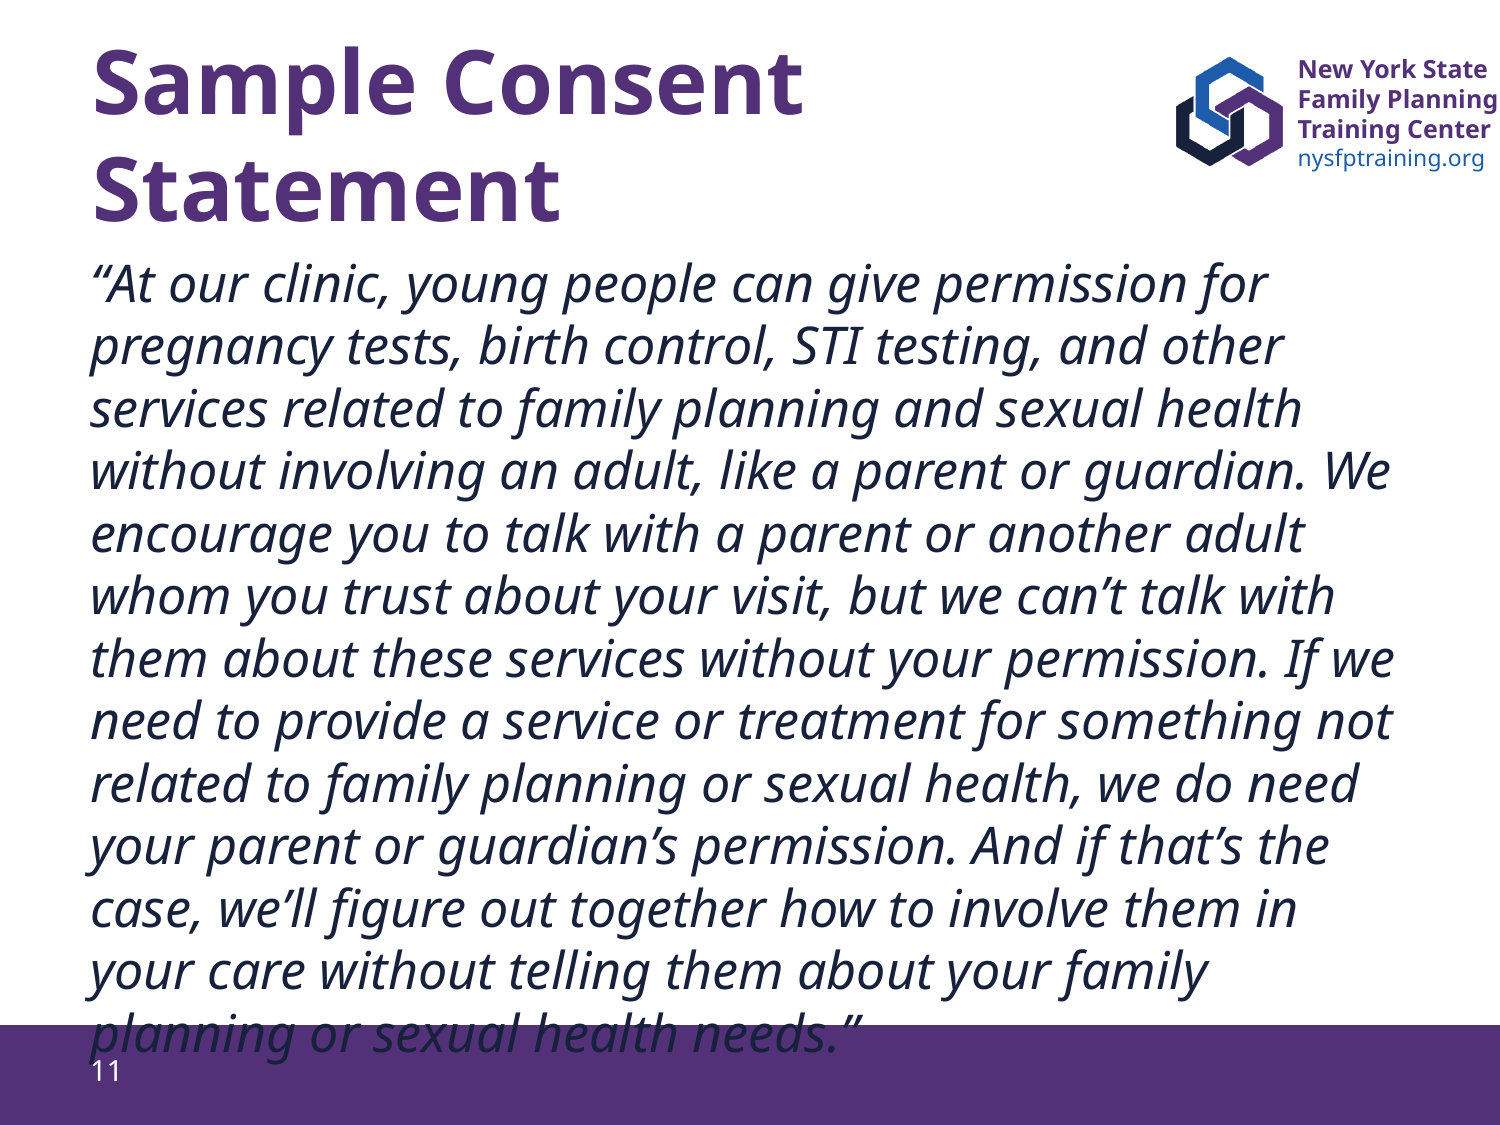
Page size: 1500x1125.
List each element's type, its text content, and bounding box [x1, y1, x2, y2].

list “At our clinic, young people can give permission for pregnancy tests, birth control, STI testing, and other services related to family planning and sexual health without involving an adult, like a parent or guardian. We encourage you to talk with a parent or another adult whom you trust about your visit, but we can’t talk with them about these services without your permission. If we need to provide a service or treatment for something not related to family planning or sexual health, we do need your parent or guardian’s permission. And if that’s the case, we’ll figure out together how to involve them in your care without telling them about your family planning or sexual health needs.” [75, 242, 1425, 1043]
slide_number 11 [75, 1042, 285, 1103]
picture [1175, 55, 1284, 168]
title Sample Consent Statement [77, 18, 978, 242]
